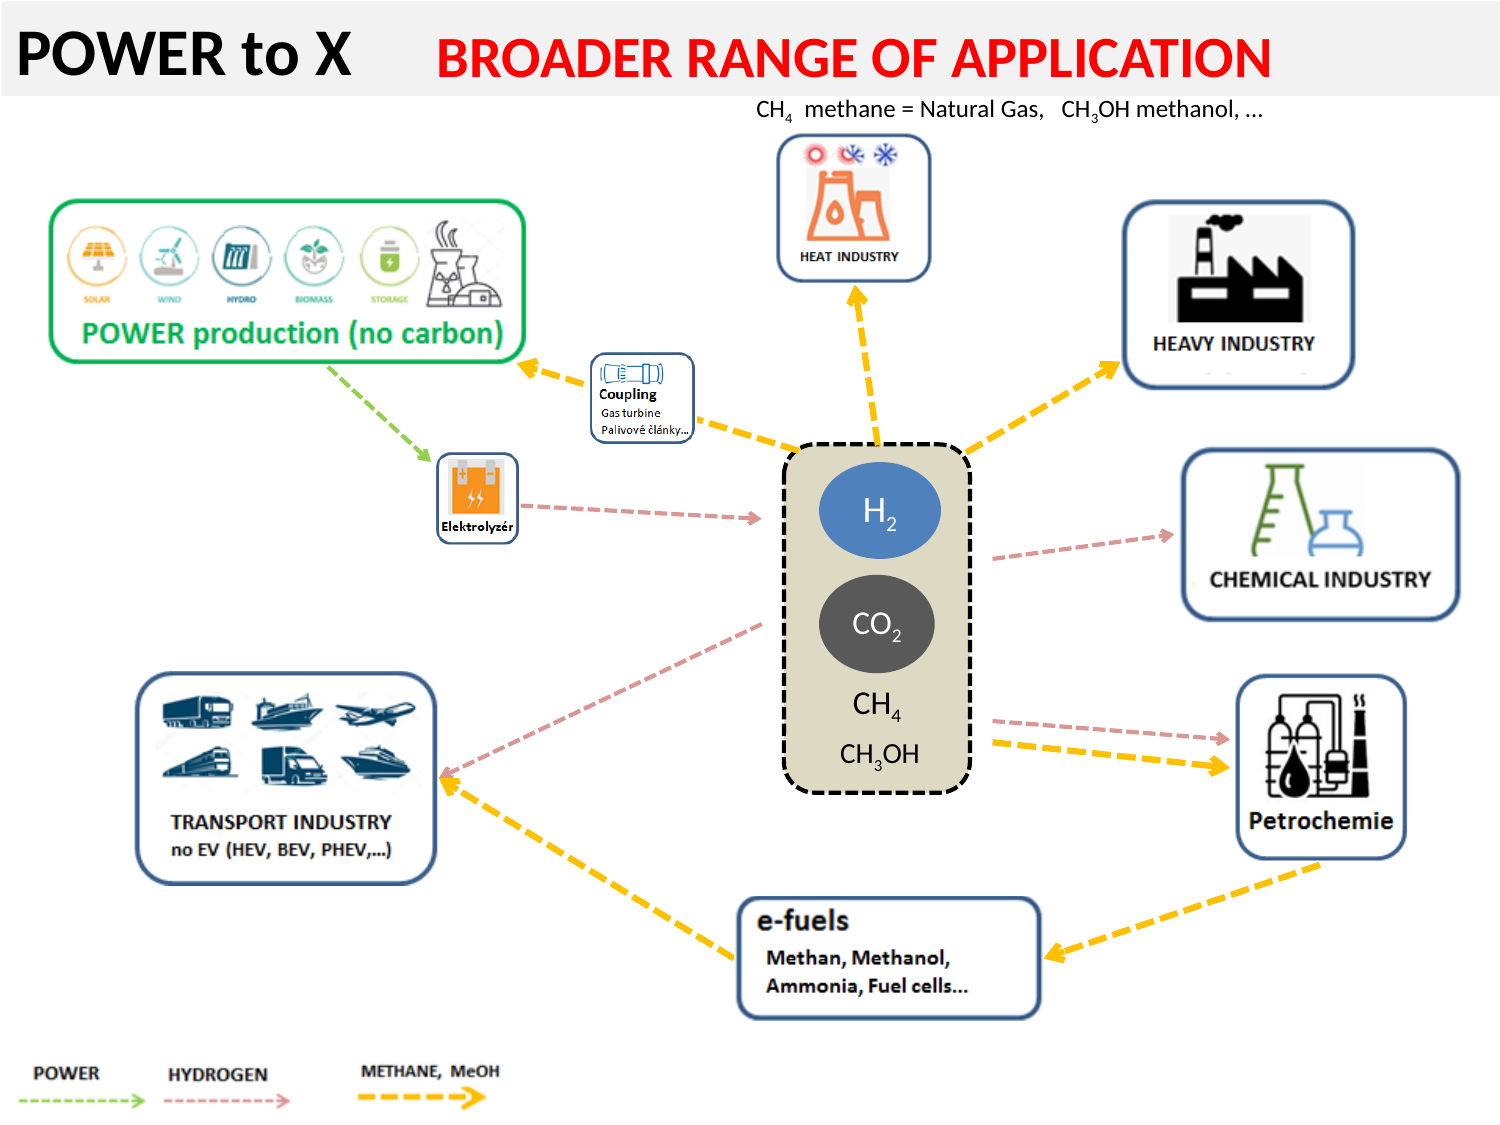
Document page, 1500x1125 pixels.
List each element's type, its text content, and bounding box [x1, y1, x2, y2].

picture [12, 1051, 296, 1118]
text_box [516, 362, 584, 452]
text_box CO2 [816, 572, 937, 672]
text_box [520, 505, 763, 520]
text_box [965, 361, 1121, 453]
text_box POWER to X [1, 1, 1500, 97]
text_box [438, 623, 762, 779]
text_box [1043, 864, 1321, 959]
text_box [854, 293, 879, 446]
text_box [781, 442, 973, 795]
picture [1120, 198, 1359, 392]
picture [132, 670, 438, 886]
picture [430, 450, 521, 545]
picture [774, 130, 935, 285]
text_box CH4 methane = Natural Gas, CH3OH methanol, … [613, 84, 1412, 134]
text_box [992, 720, 1224, 740]
text_box H2 [816, 459, 944, 561]
picture [1229, 670, 1410, 866]
text_box CH3OH [809, 728, 951, 781]
picture [41, 194, 531, 369]
text_box BROADER RANGE OF APPLICATION [422, 11, 1288, 97]
picture [733, 896, 1044, 1021]
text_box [327, 366, 432, 463]
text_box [992, 533, 1169, 560]
picture [1174, 444, 1466, 625]
picture [585, 350, 697, 445]
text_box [438, 777, 735, 959]
text_box CH4 [826, 672, 928, 728]
picture [352, 1050, 510, 1114]
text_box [992, 742, 1231, 769]
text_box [697, 362, 799, 452]
